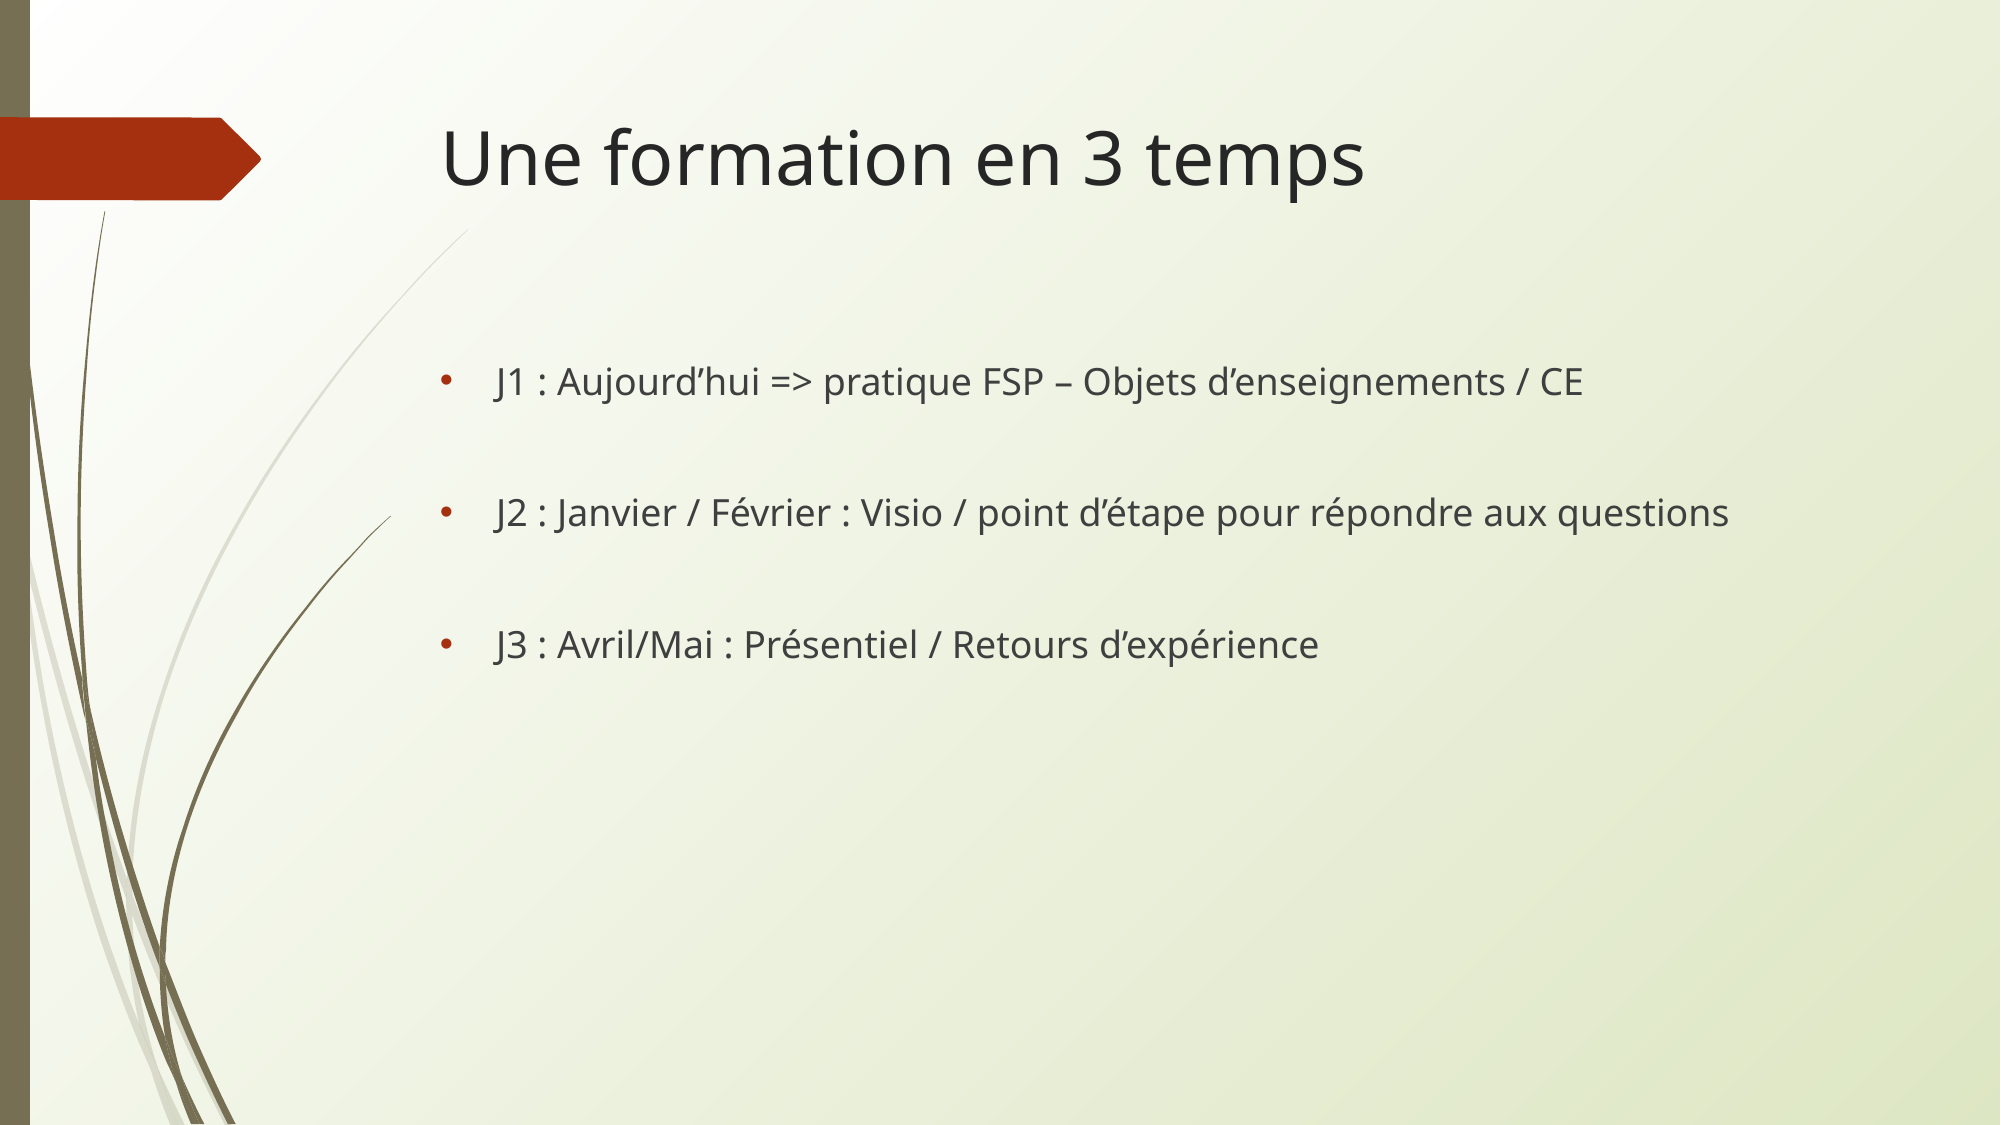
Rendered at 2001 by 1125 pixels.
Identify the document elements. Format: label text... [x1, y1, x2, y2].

title Une formation en 3 temps [425, 102, 1888, 313]
list J1 : Aujourd’hui => pratique FSP – Objets d’enseignements / CE J2 : Janvier / Février : Visio / point d’étape pour répondre aux questions J3 : Avril/Mai : Présentiel / Retours d’expérience [424, 350, 1888, 970]
